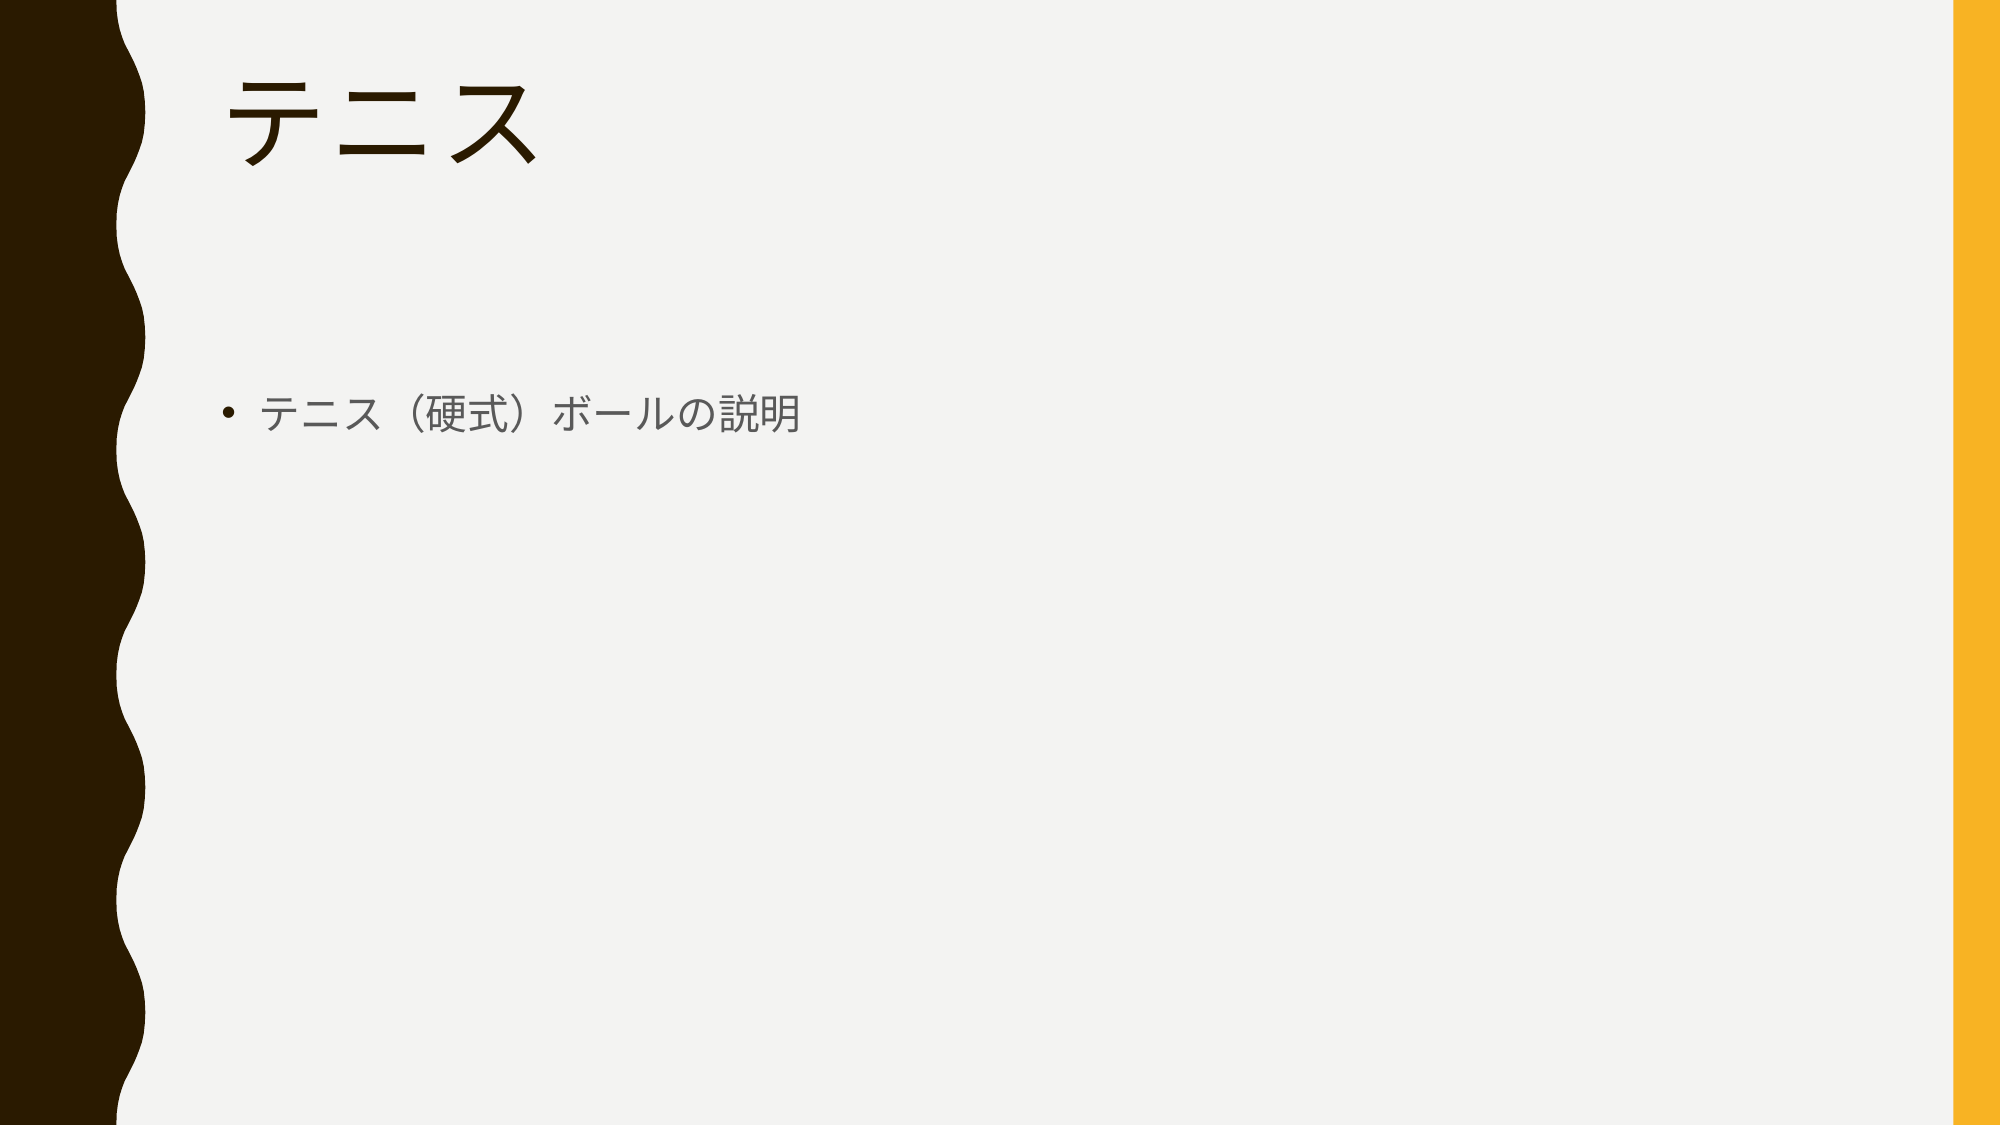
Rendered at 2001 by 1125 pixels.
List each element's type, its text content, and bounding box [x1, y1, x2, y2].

list テニス（硬式）ボールの説明 [206, 375, 994, 969]
title テニス [205, 62, 1875, 308]
